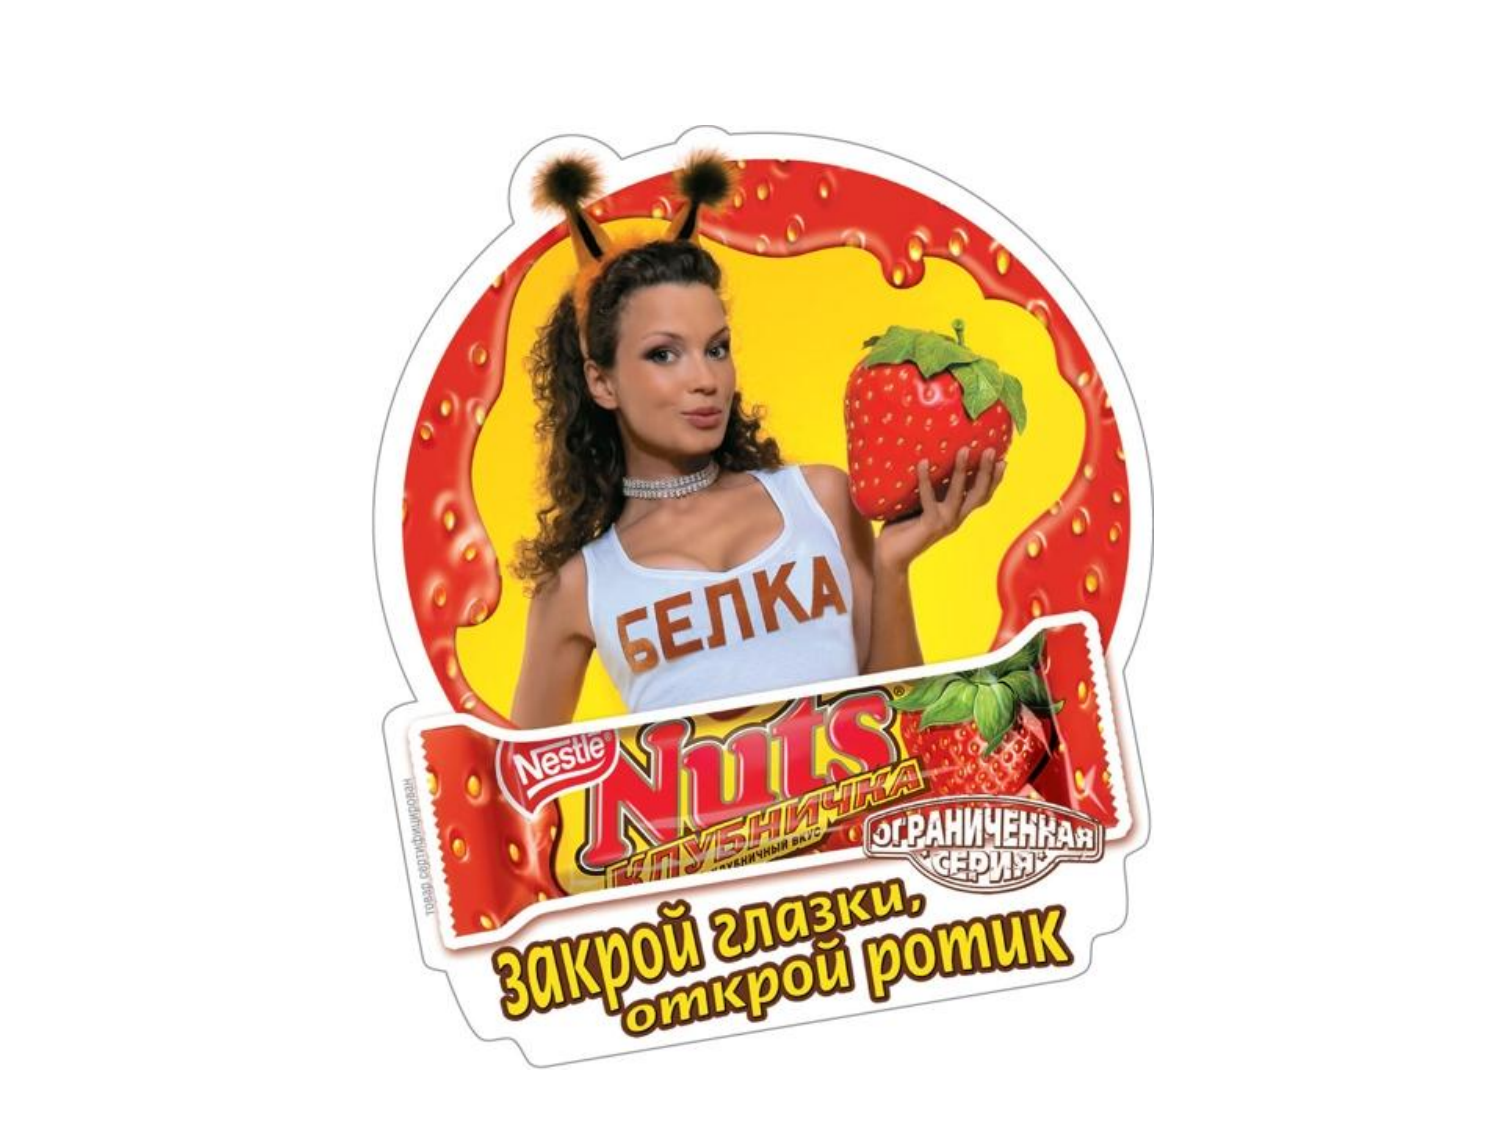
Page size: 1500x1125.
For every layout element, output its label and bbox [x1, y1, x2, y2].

picture [371, 125, 1154, 1070]
